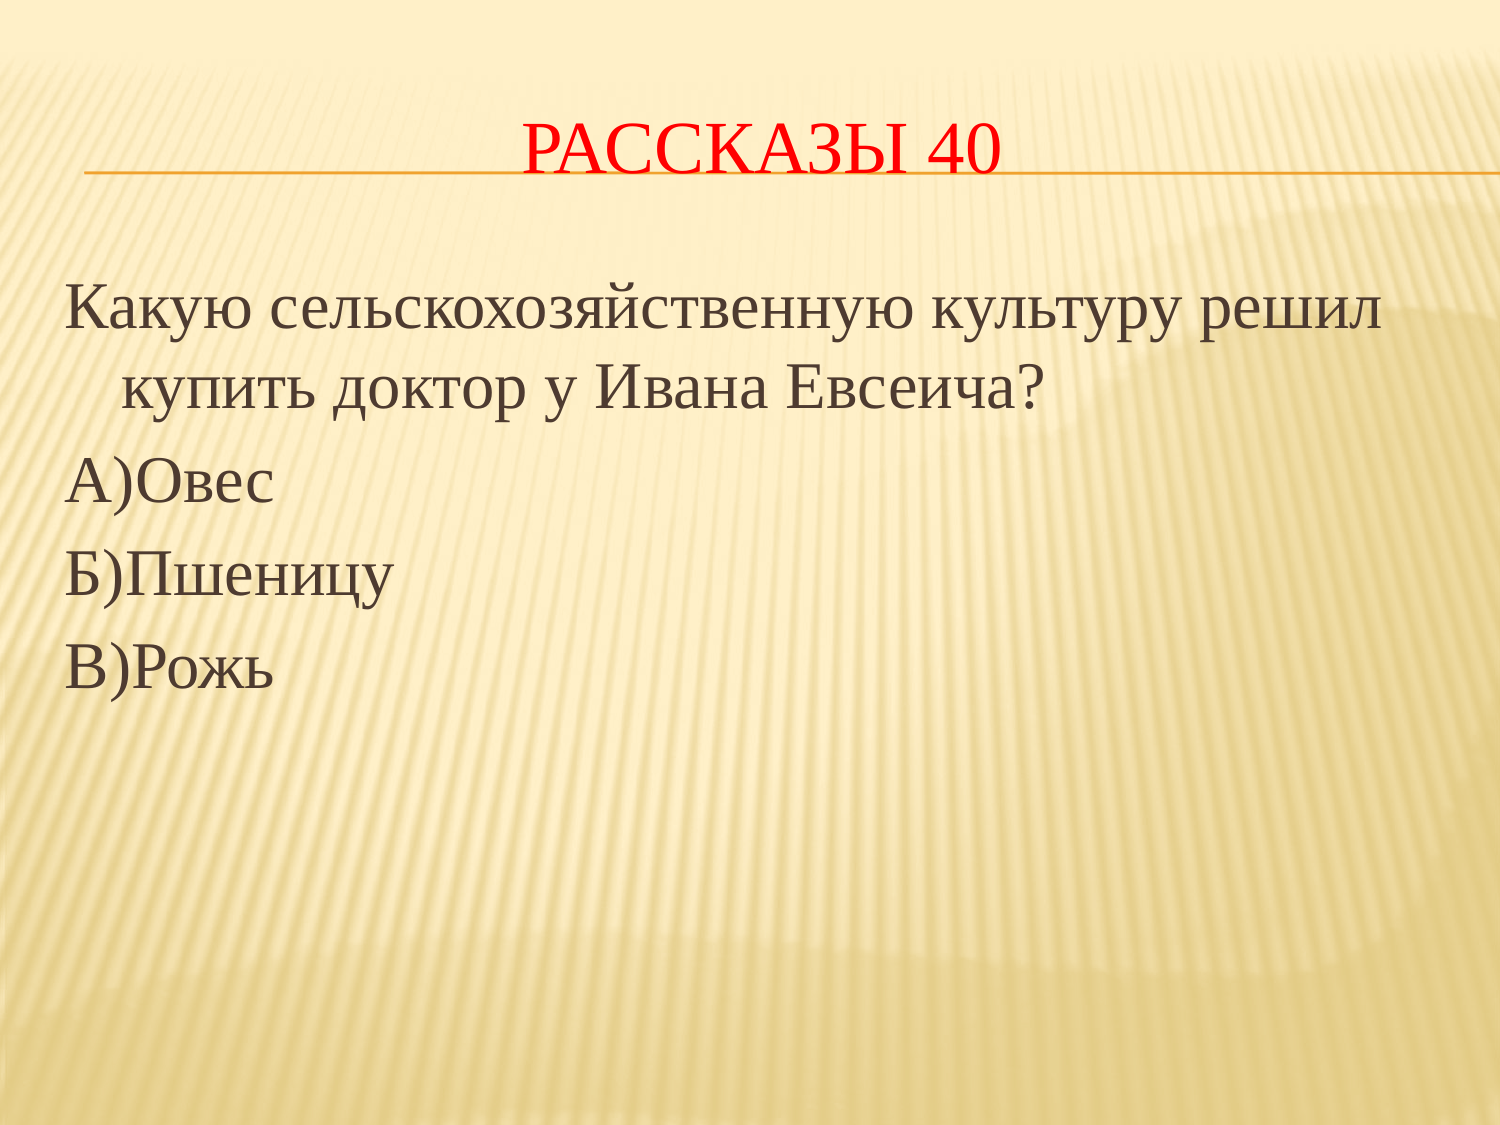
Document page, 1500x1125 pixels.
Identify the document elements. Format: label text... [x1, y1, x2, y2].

list Какую сельскохозяйственную культуру решил купить доктор у Ивана Евсеича? А)Овес Б)Пшеницу В)Рожь [50, 254, 1475, 998]
title Рассказы 40 [50, 75, 1475, 213]
